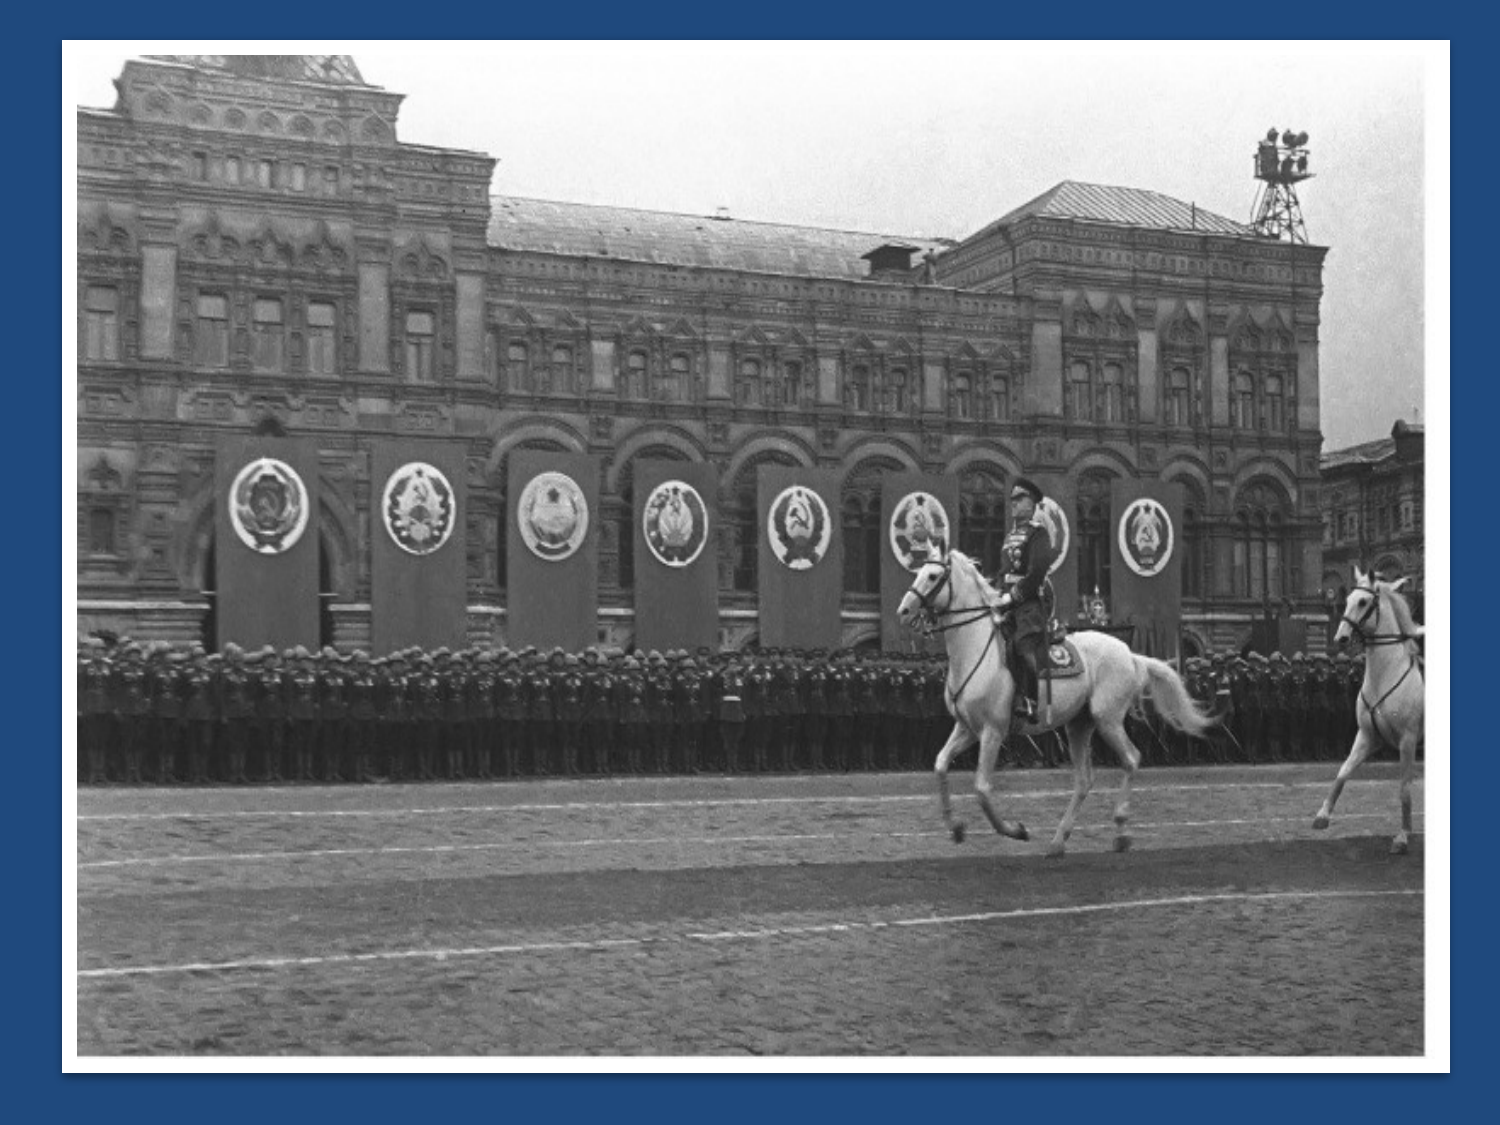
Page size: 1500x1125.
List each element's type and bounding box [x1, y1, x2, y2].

picture [76, 54, 1436, 1059]
